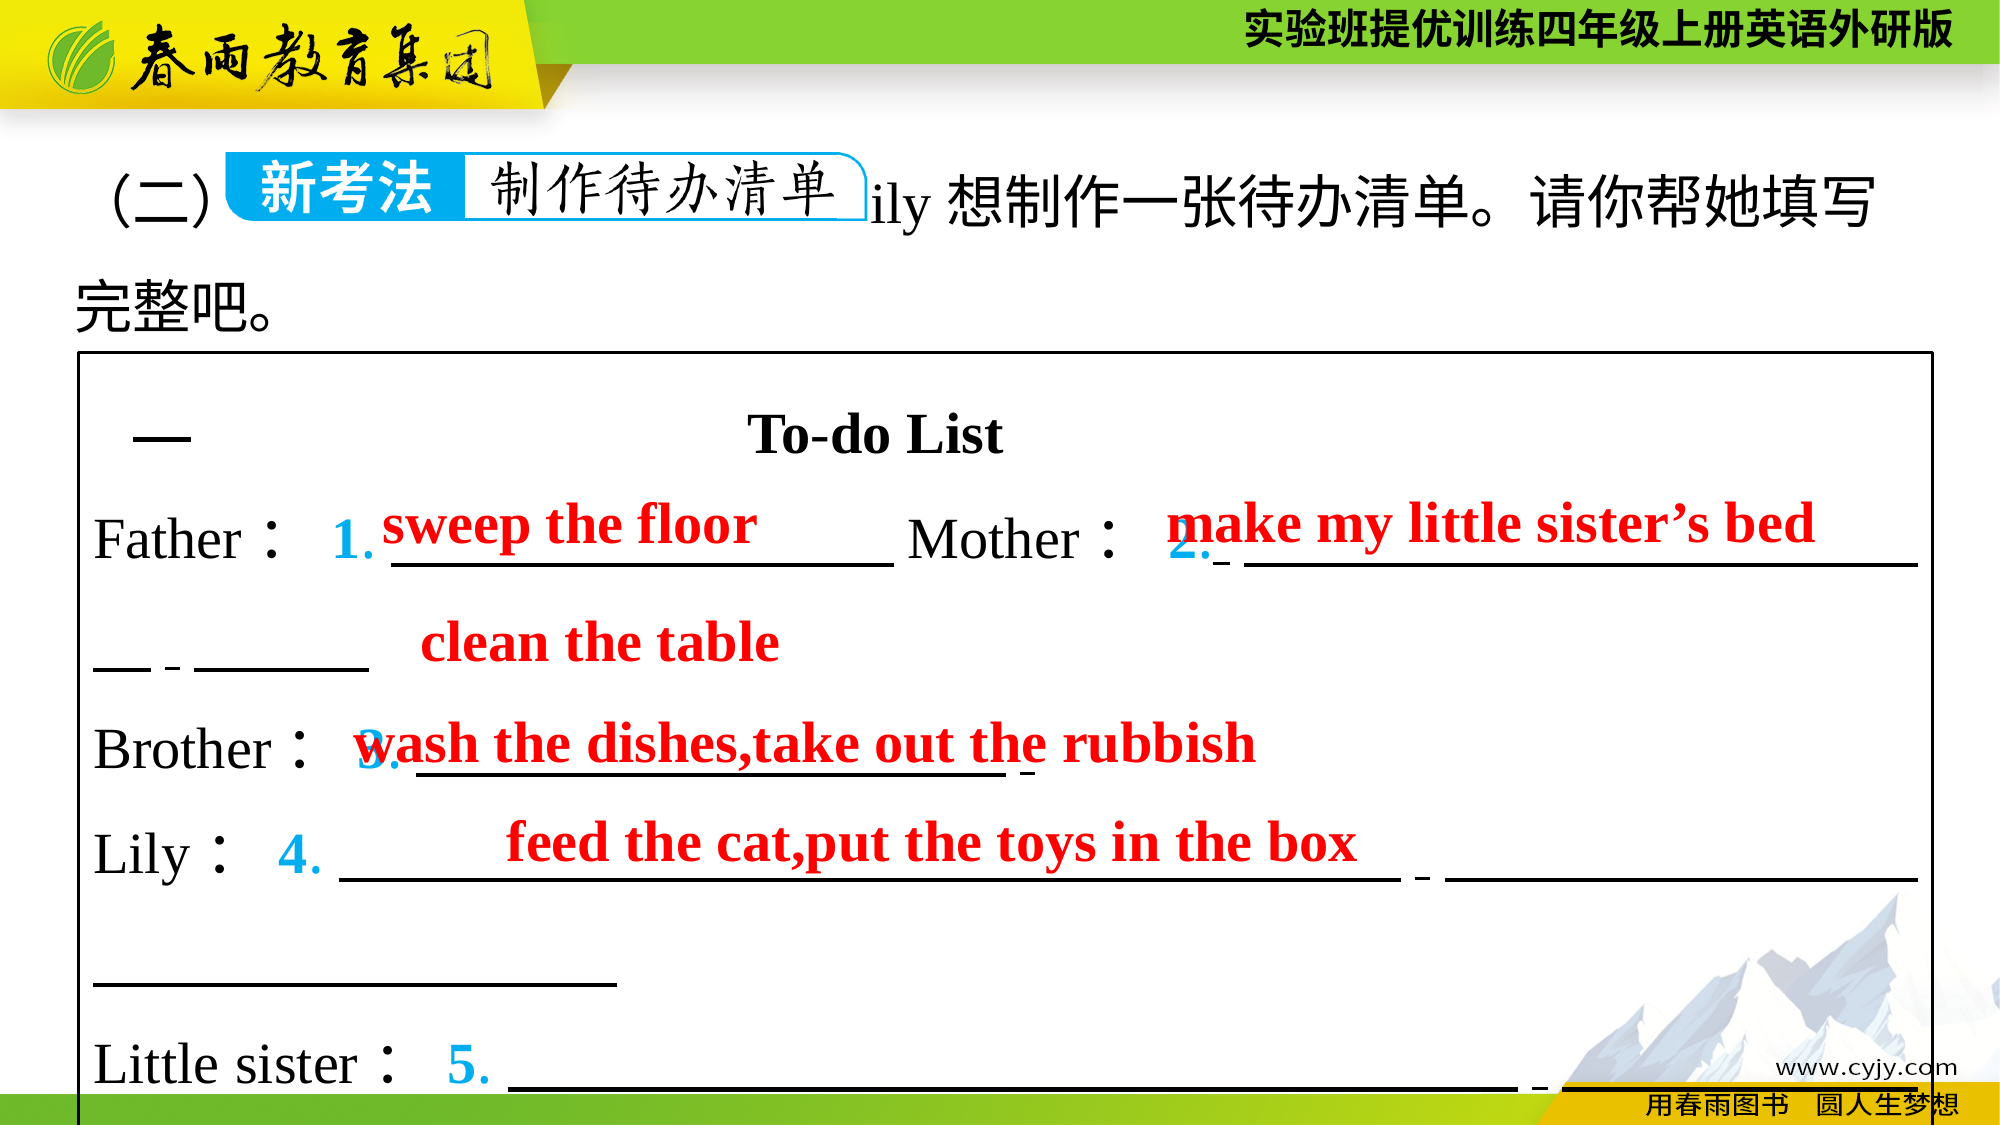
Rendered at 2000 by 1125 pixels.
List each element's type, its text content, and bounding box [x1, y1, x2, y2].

text_box sweep the floor [367, 442, 774, 563]
picture [220, 149, 871, 226]
picture [0, 0, 2000, 1125]
text_box clean the table [406, 560, 1095, 662]
list （二） Lily想制作一张待办清单。请你帮她填写 完整吧。 [59, 122, 1944, 456]
text_box wash the dishes,take out the rubbish [338, 662, 1591, 782]
text_box To-do List Father：1. Mother：2. . Brother：3. . Lily：4. . Little sister：5. . [78, 352, 1933, 1125]
text_box make my little sister’s bed [1151, 442, 1846, 562]
text_box feed the cat,put the toys in the box [491, 760, 1744, 881]
